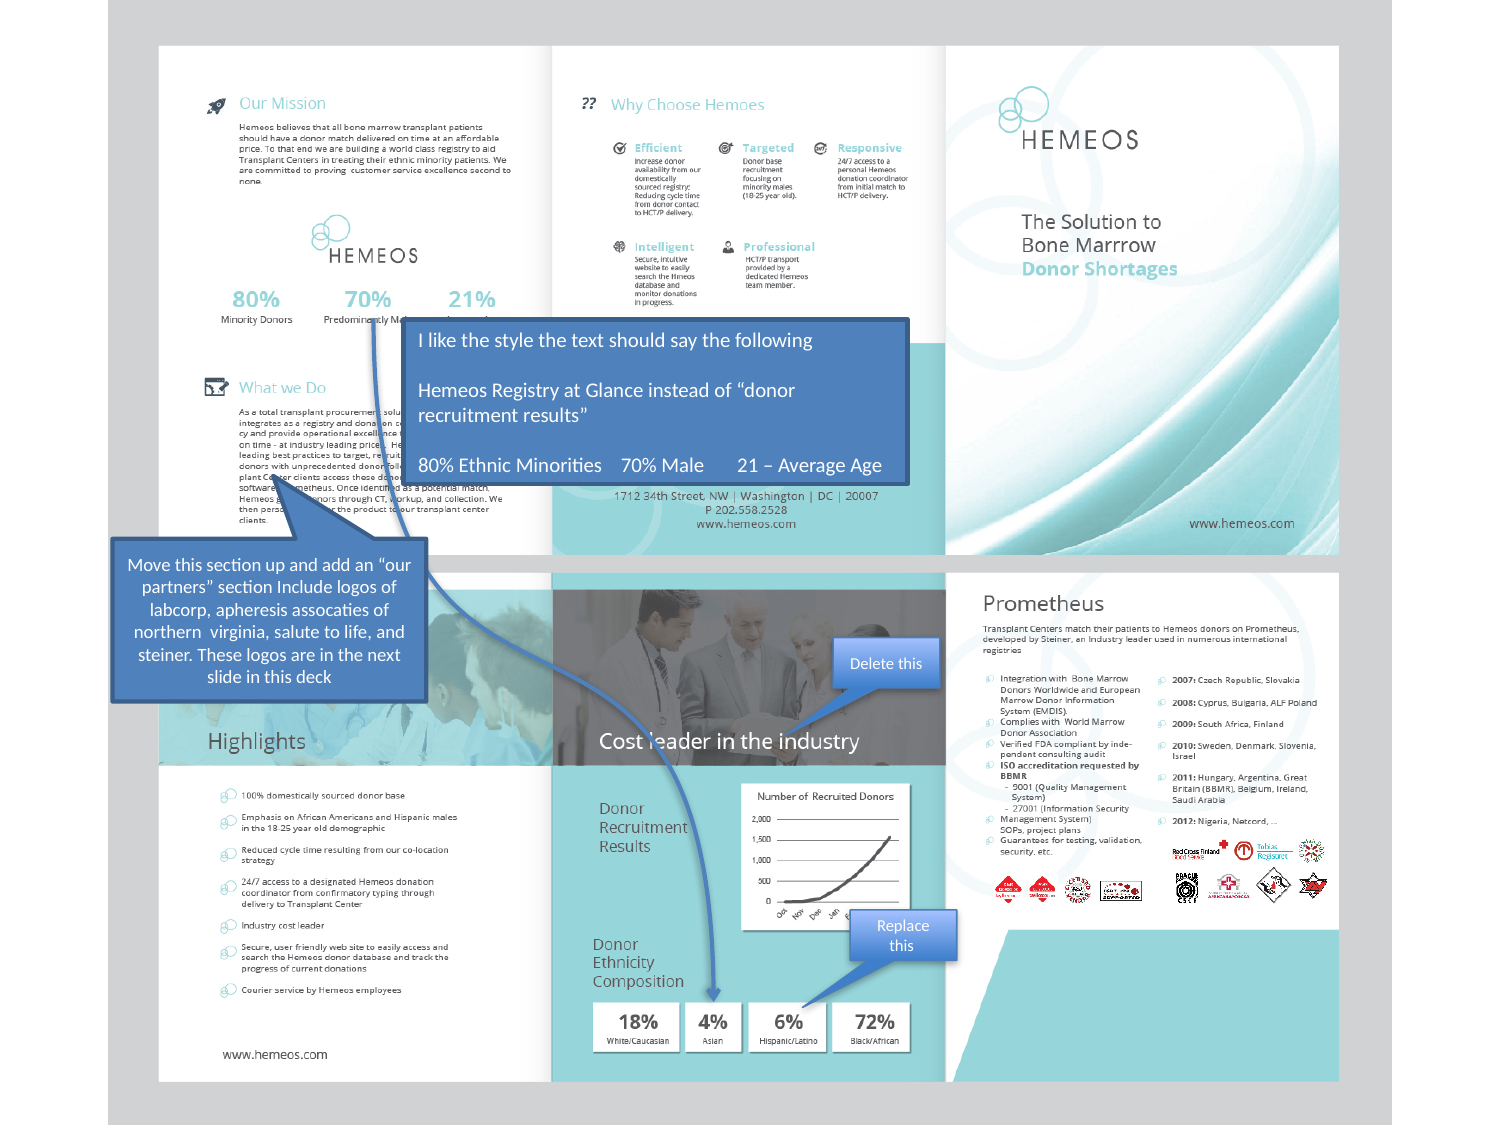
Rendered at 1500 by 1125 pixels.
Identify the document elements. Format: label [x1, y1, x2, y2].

text_box [201, 489, 886, 831]
picture [107, 0, 1392, 1125]
